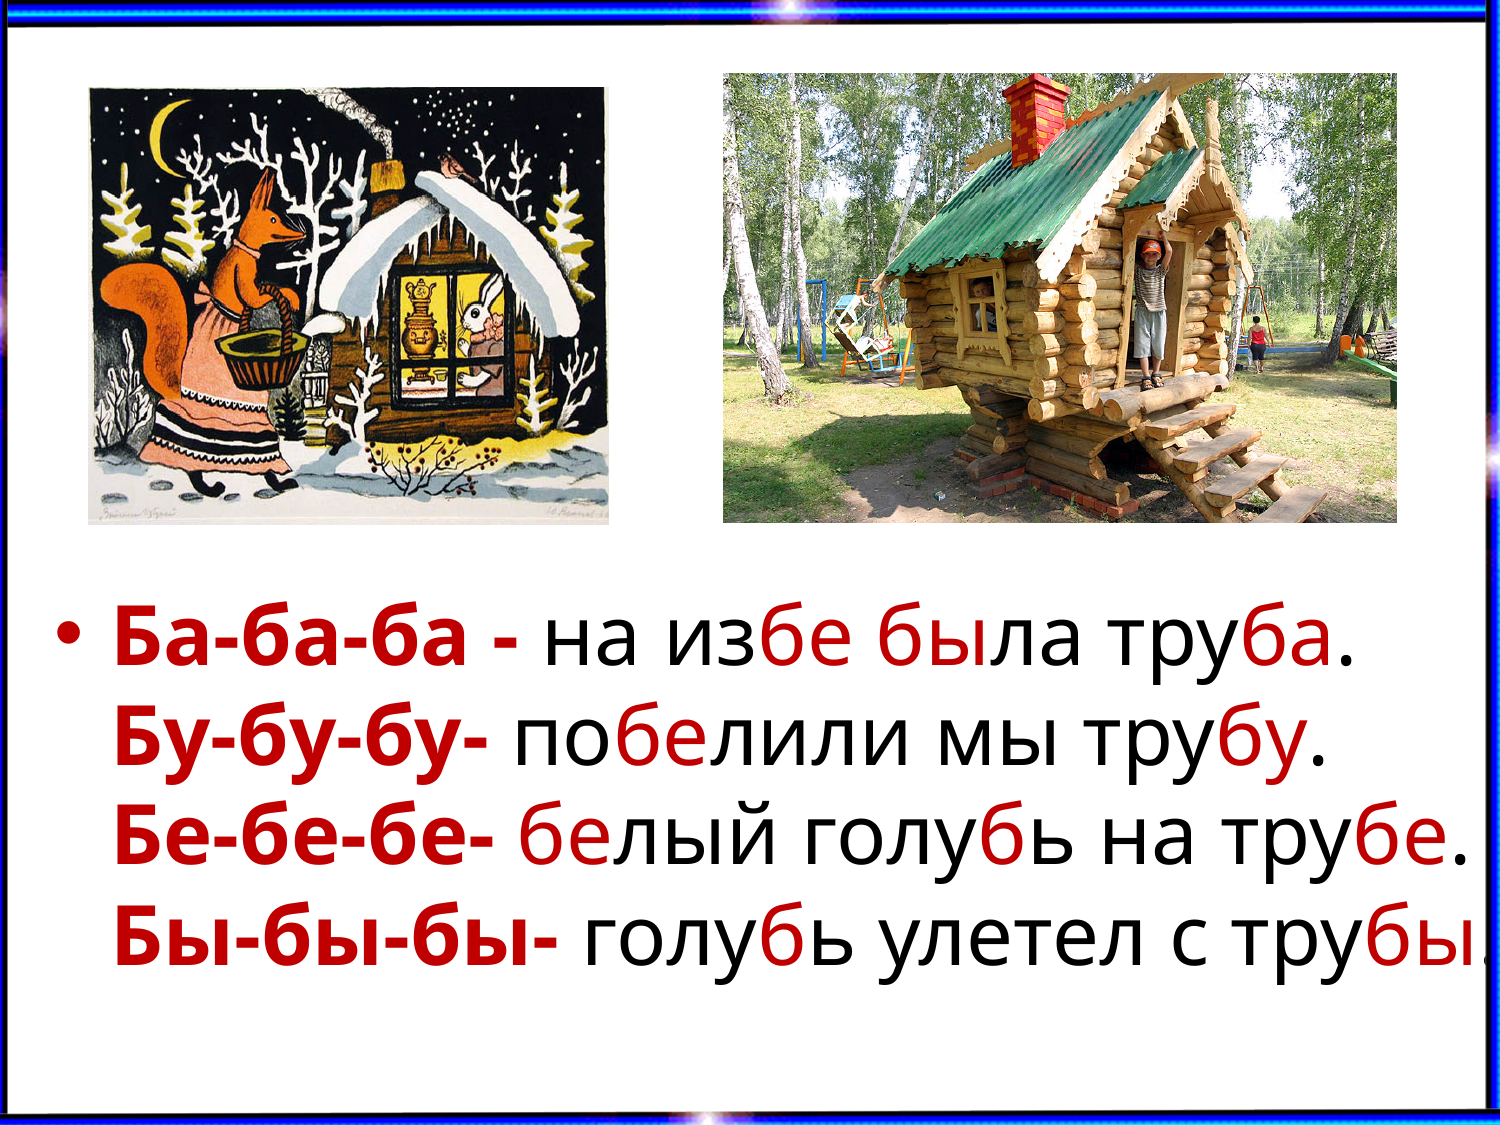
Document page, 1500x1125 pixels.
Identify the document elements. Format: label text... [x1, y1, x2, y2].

list Ба-ба-ба - на избе была труба. Бу-бу-бу- побелили мы трубу. Бе-бе-бе- белый голубь на трубе. Бы-бы-бы- голубь улетел с трубы. [39, 574, 1485, 1110]
picture [0, 0, 1500, 1125]
